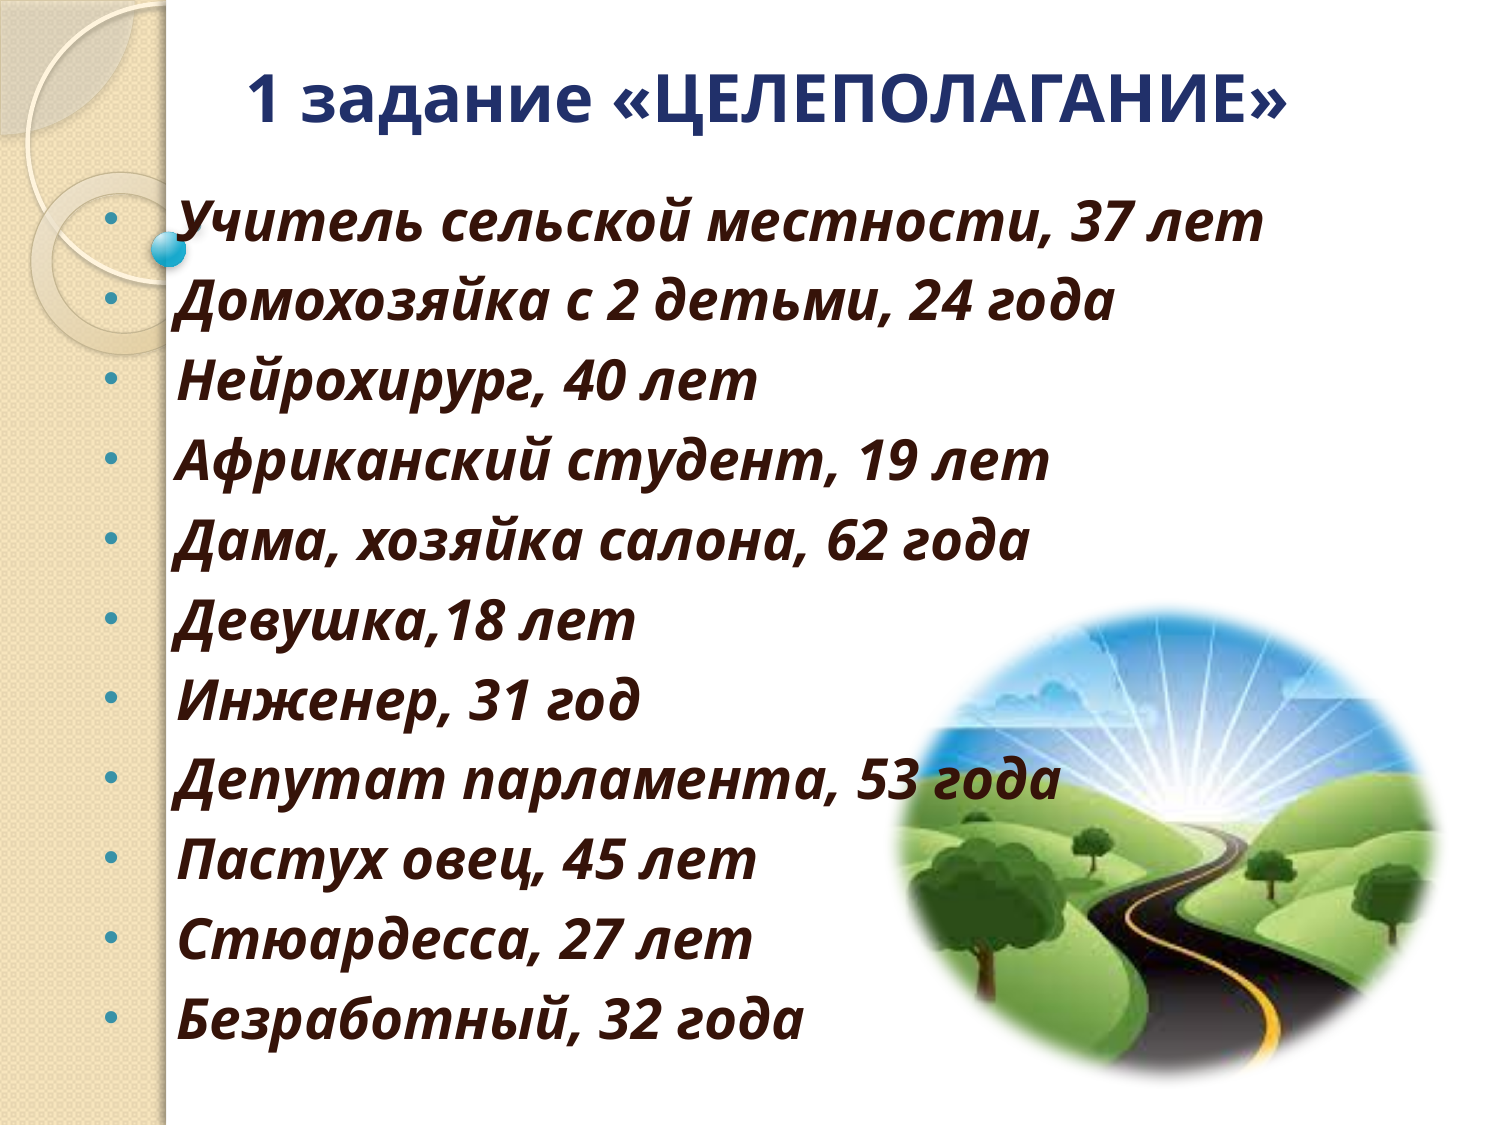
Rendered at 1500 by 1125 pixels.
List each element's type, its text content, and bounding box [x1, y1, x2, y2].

picture [882, 597, 1451, 1091]
subtitle Учитель сельской местности, 37 лет Домохозяйка с 2 детьми, 24 года Нейрохирург, 40 лет Африканский студент, 19 лет Дама, хозяйка салона, 62 года Девушка,18 лет Инженер, 31 год Депутат парламента, 53 года Пастух овец, 45 лет Стюардесса, 27 лет Безработный, 32 года [88, 184, 1400, 1059]
text_box 1 задание «ЦЕЛЕПОЛАГАНИЕ» [64, 42, 1471, 143]
